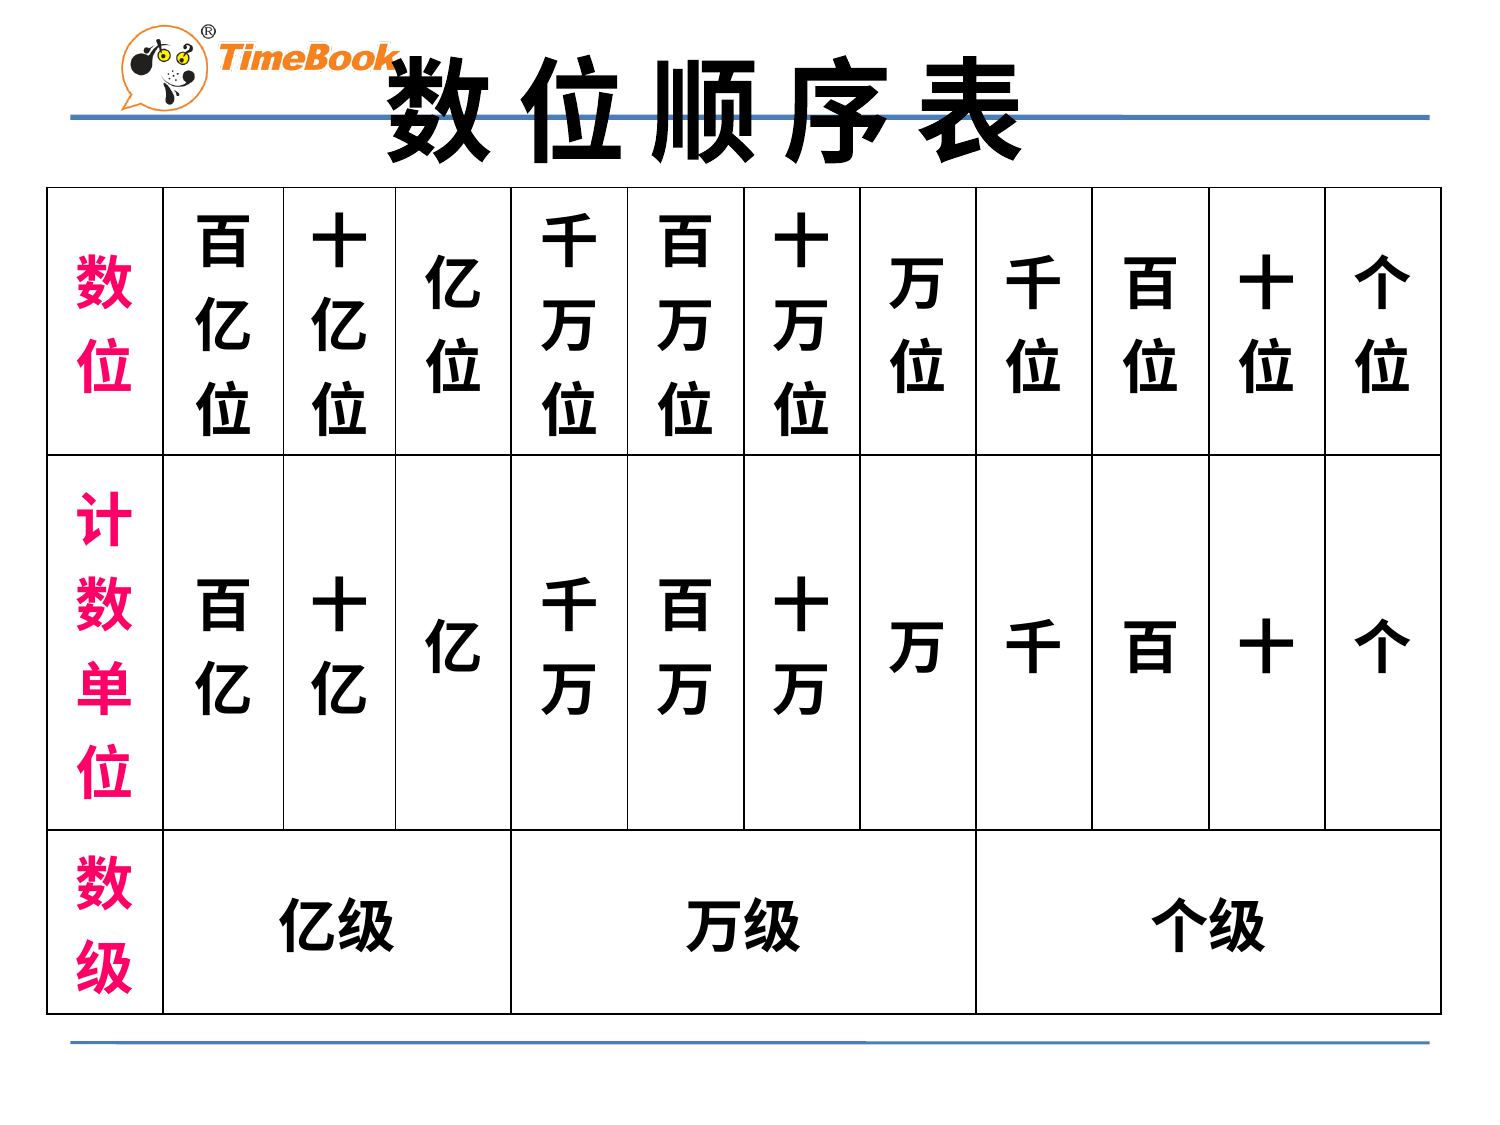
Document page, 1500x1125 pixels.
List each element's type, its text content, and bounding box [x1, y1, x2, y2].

table_cell 万 [861, 456, 975, 829]
table_header 百亿位 [164, 188, 283, 454]
table_cell 计数单位 [48, 456, 162, 829]
table_cell 亿 [396, 456, 510, 829]
table_header 十位 [1210, 188, 1324, 454]
table_header 十亿位 [284, 188, 395, 454]
table_header 亿位 [396, 188, 510, 454]
picture [118, 22, 408, 113]
table_cell 万级 [512, 831, 975, 1013]
table_cell 个 [1326, 456, 1440, 829]
table_cell 百亿 [164, 456, 283, 829]
table_header 十万位 [745, 188, 859, 454]
table_header 百位 [1093, 188, 1208, 454]
table_cell 亿级 [164, 831, 510, 1013]
table_cell 十万 [745, 456, 859, 829]
table_header 万位 [861, 188, 975, 454]
table_cell 百万 [628, 456, 743, 829]
table_header 百万位 [628, 188, 743, 454]
table_header 个位 [1326, 188, 1440, 454]
table_header 千万位 [512, 188, 627, 454]
table_cell 个级 [977, 831, 1440, 1013]
table_cell 十 [1210, 456, 1324, 829]
table_cell 千 [977, 456, 1091, 829]
table_header 千位 [977, 188, 1091, 454]
table_header 数位 [48, 188, 162, 454]
table_cell 十亿 [284, 456, 395, 829]
table_cell 百 [1093, 456, 1208, 829]
table_cell 数级 [48, 831, 162, 1013]
table_cell 千万 [512, 456, 627, 829]
